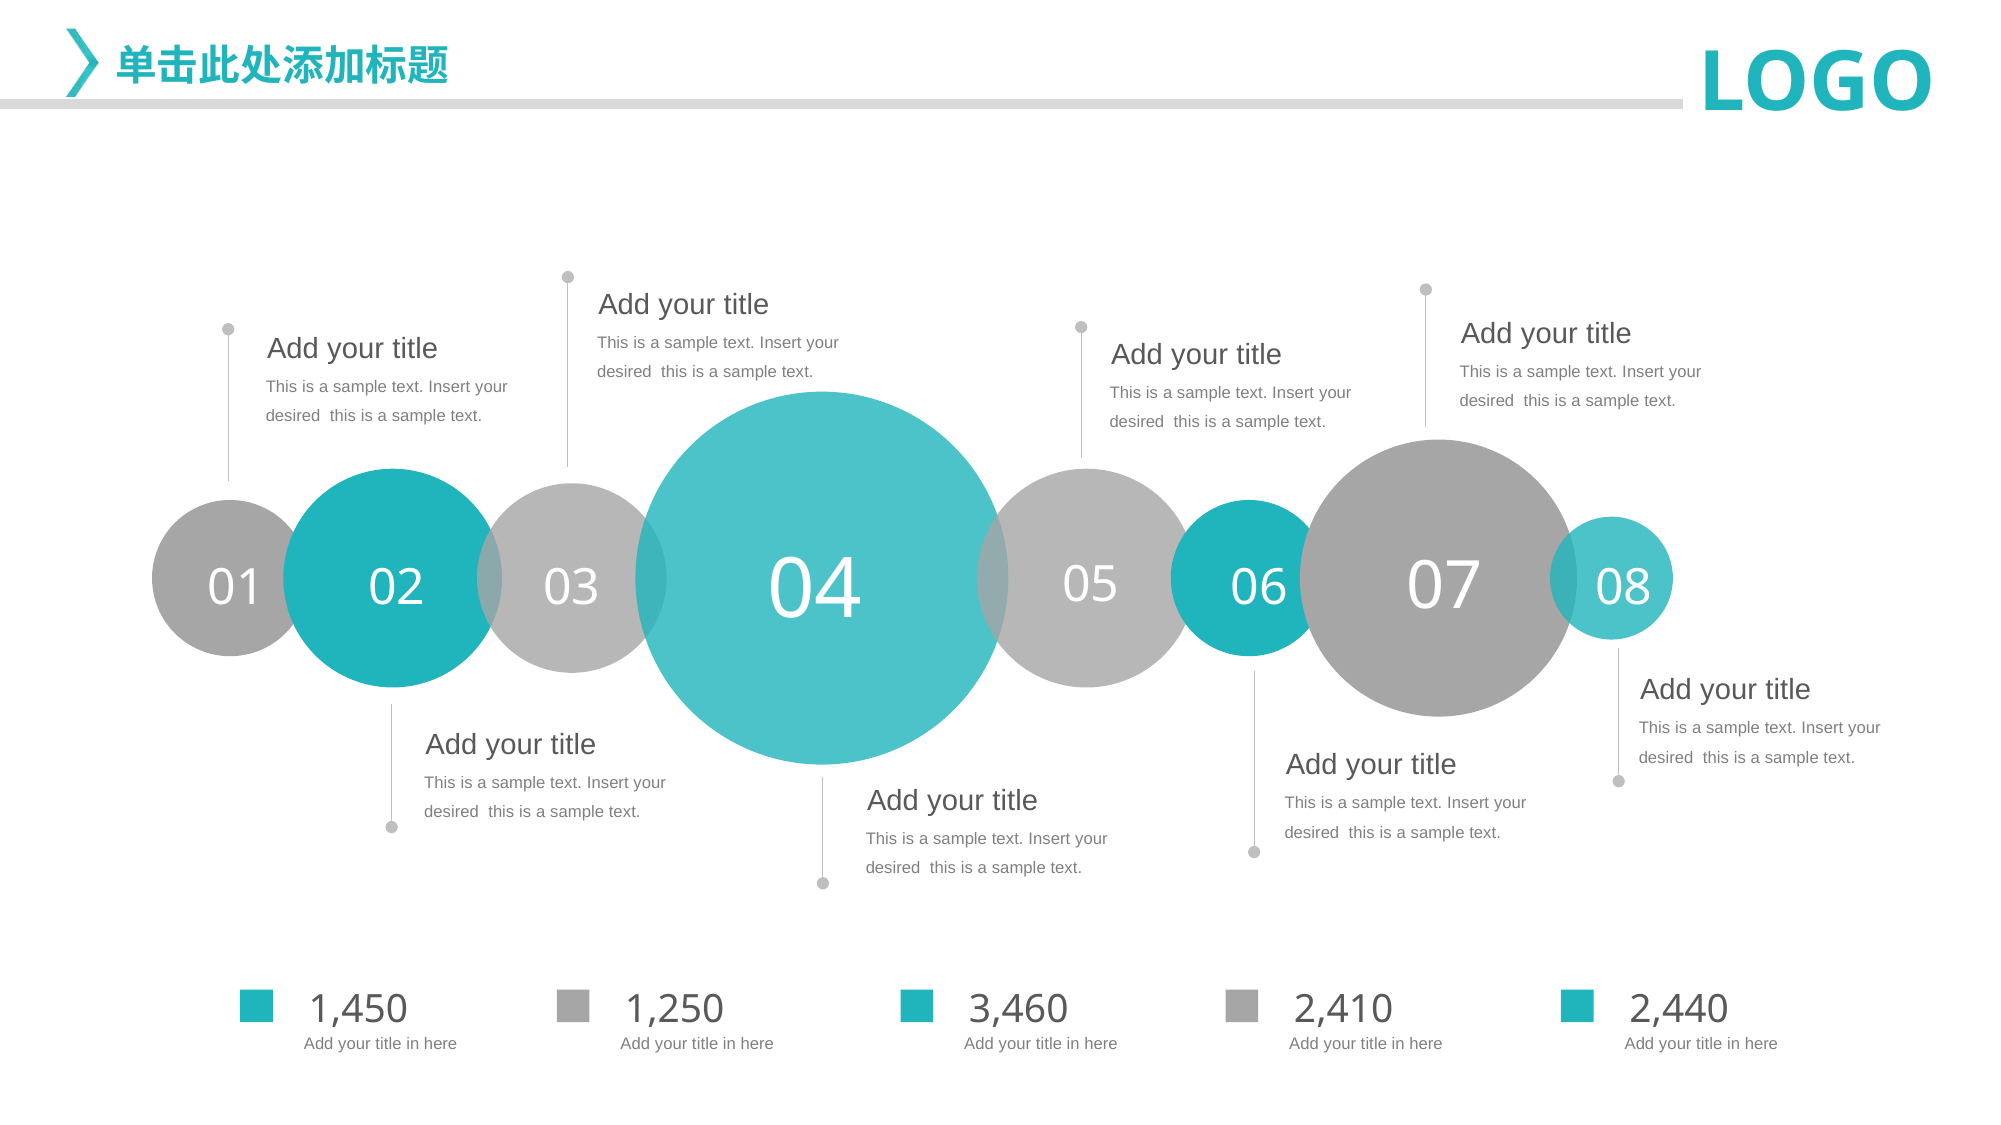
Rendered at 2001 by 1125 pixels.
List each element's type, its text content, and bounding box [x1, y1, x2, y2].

text_box [556, 988, 590, 1023]
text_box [1170, 499, 1299, 657]
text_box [976, 468, 1196, 688]
text_box [1560, 988, 1595, 1023]
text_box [1299, 439, 1577, 717]
text_box Add your title in here [1609, 1025, 1794, 1060]
text_box [899, 988, 934, 1023]
text_box [1247, 670, 1261, 859]
text_box [1612, 647, 1625, 788]
text_box Add your title in here [1274, 1025, 1458, 1060]
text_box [477, 483, 635, 673]
text_box [1074, 320, 1088, 459]
text_box LOGO [1683, 19, 2000, 135]
text_box [1419, 283, 1433, 428]
text_box 1,450 [293, 976, 423, 1025]
text_box Add your title in here [949, 1025, 1133, 1060]
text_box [1623, 663, 1932, 775]
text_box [582, 278, 890, 390]
text_box Add your title in here [605, 1025, 790, 1060]
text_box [851, 773, 1159, 886]
text_box [816, 777, 830, 890]
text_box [283, 468, 503, 688]
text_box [635, 391, 1009, 765]
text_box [1444, 307, 1753, 419]
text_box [1549, 516, 1673, 640]
text_box [561, 270, 575, 467]
text_box 单击此处添加标题 [100, 31, 465, 97]
text_box [239, 988, 274, 1023]
text_box [385, 704, 398, 834]
text_box 2,440 [1614, 976, 1744, 1025]
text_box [1094, 328, 1403, 440]
text_box Add your title in here [288, 1025, 473, 1060]
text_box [409, 717, 717, 829]
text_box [1269, 738, 1578, 850]
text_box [151, 499, 283, 657]
text_box [222, 322, 235, 482]
text_box 3,460 [954, 976, 1084, 1025]
text_box 2,410 [1279, 976, 1409, 1025]
text_box 1,250 [610, 976, 740, 1025]
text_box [251, 321, 559, 434]
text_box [65, 28, 99, 98]
text_box [1224, 988, 1259, 1023]
